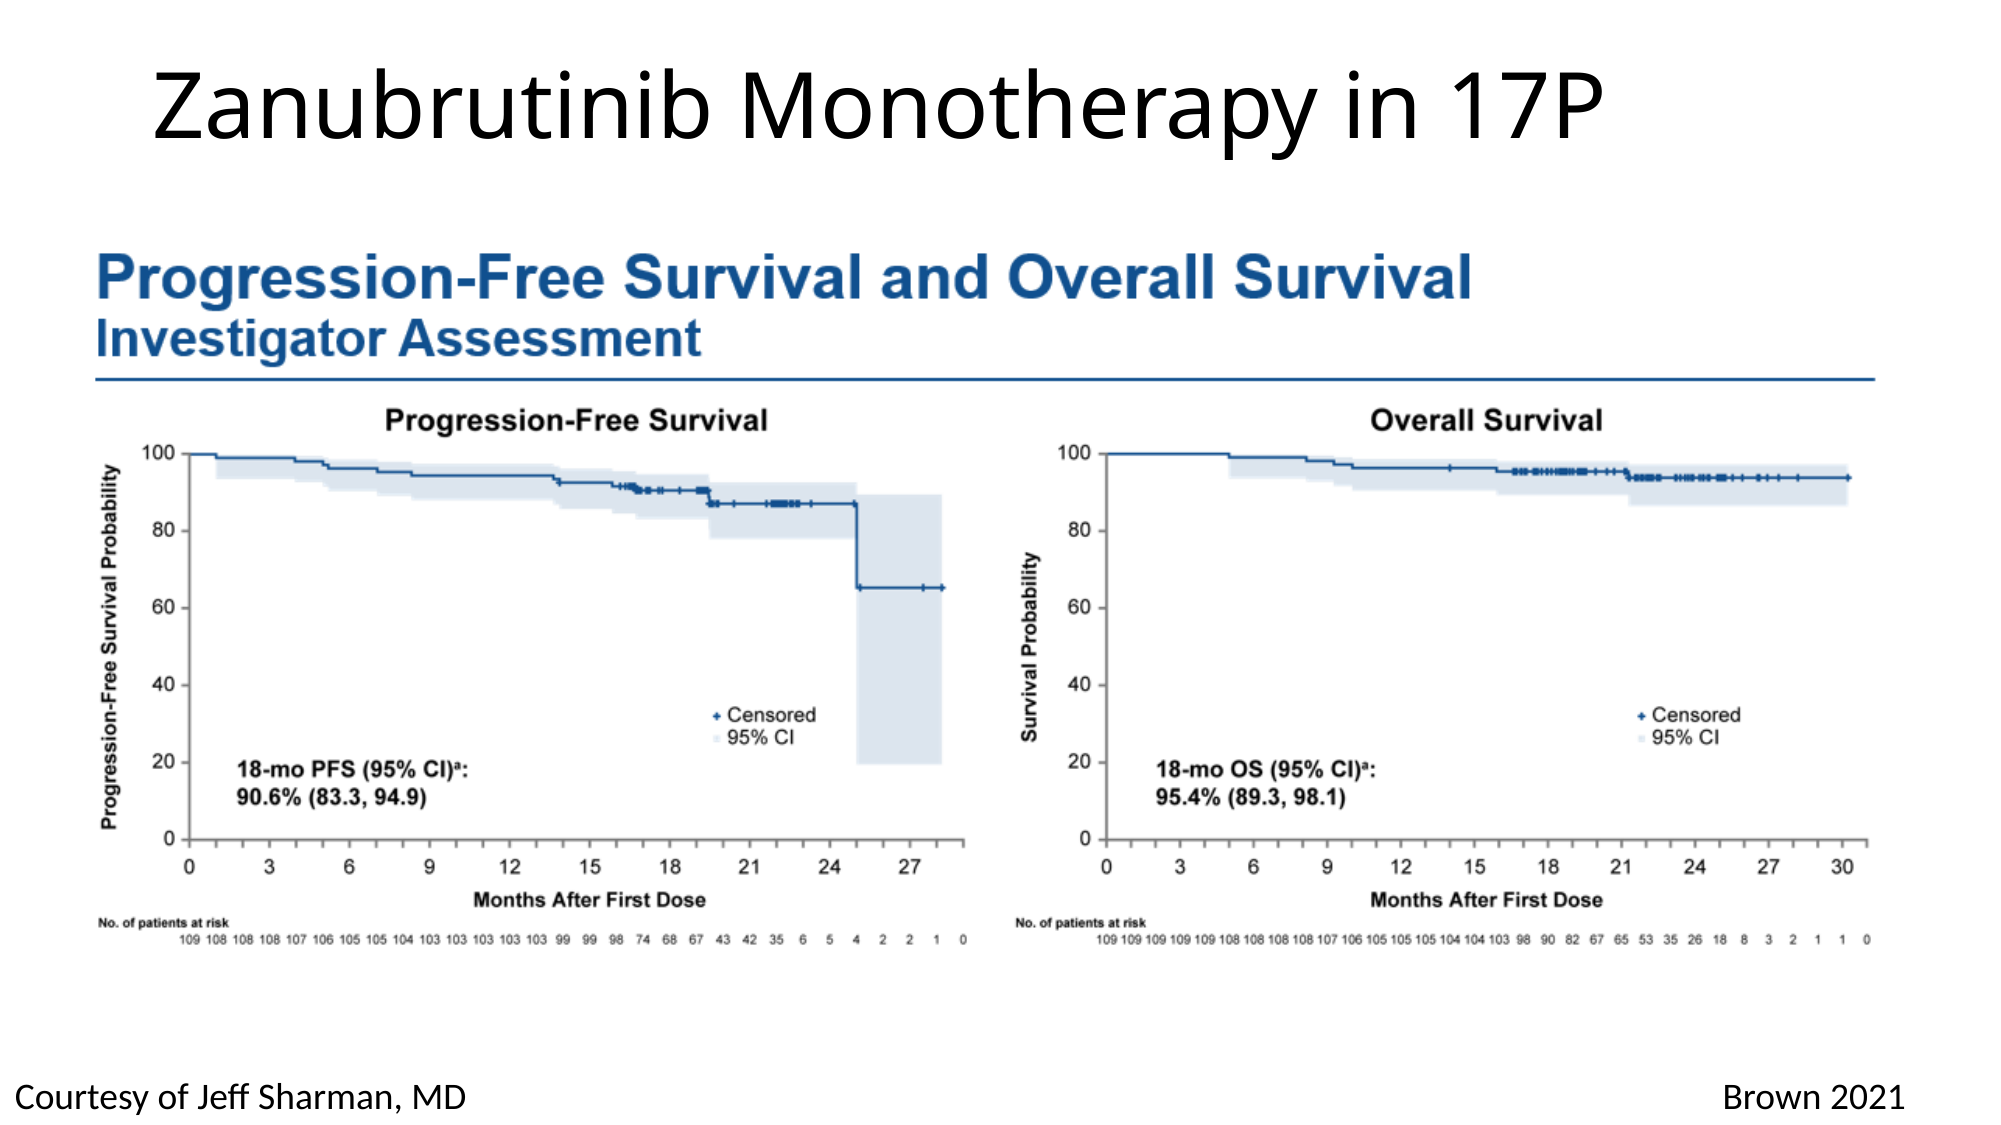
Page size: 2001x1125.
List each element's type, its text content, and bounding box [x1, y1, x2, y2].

text_box Brown 2021 [1707, 1064, 1986, 1125]
title Zanubrutinib Monotherapy in 17P [137, 0, 1863, 218]
text_box Courtesy of Jeff Sharman, MD [0, 1064, 1012, 1125]
picture [80, 235, 1885, 962]
